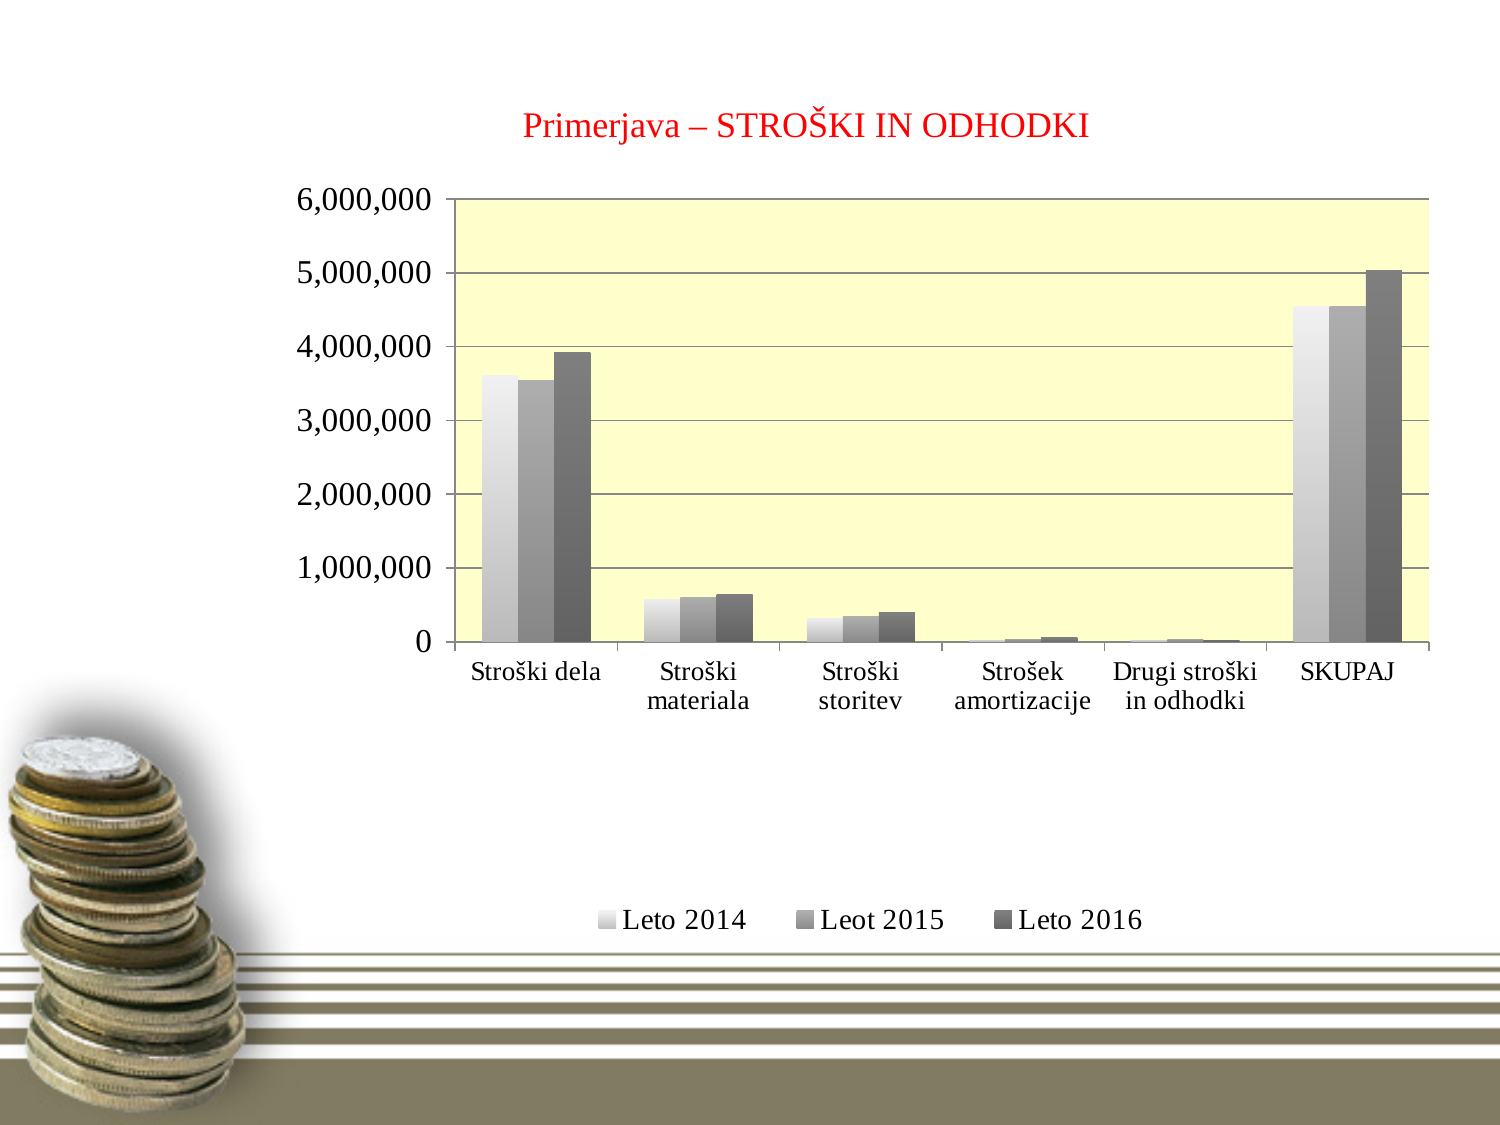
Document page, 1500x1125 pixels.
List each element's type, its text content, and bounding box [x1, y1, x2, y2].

title Primerjava – STROŠKI IN ODHODKI [234, 93, 1388, 174]
chart [187, 175, 1430, 950]
picture [0, 0, 1500, 1125]
